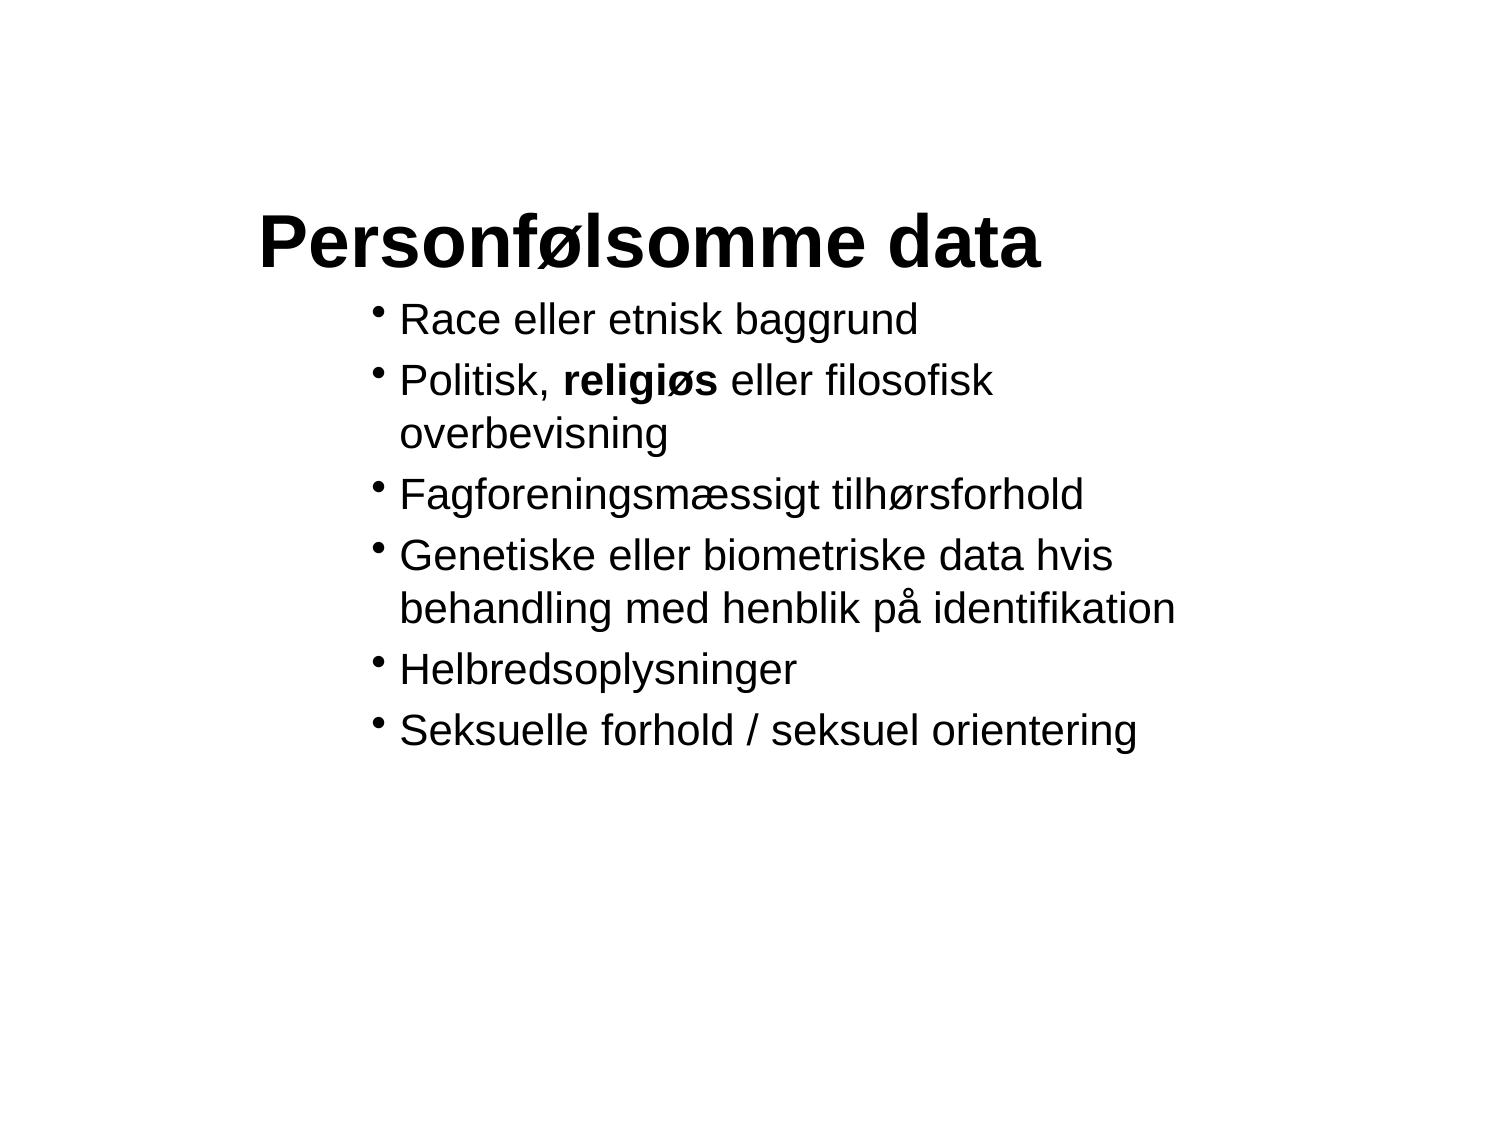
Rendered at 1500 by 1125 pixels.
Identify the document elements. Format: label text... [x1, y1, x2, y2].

list Personfølsomme data Race eller etnisk baggrund Politisk, religiøs eller filosofisk overbevisning Fagforeningsmæssigt tilhørsforhold Genetiske eller biometriske data hvis behandling med henblik på identifikation Helbredsoplysninger Seksuelle forhold / seksuel orientering [243, 184, 1257, 867]
